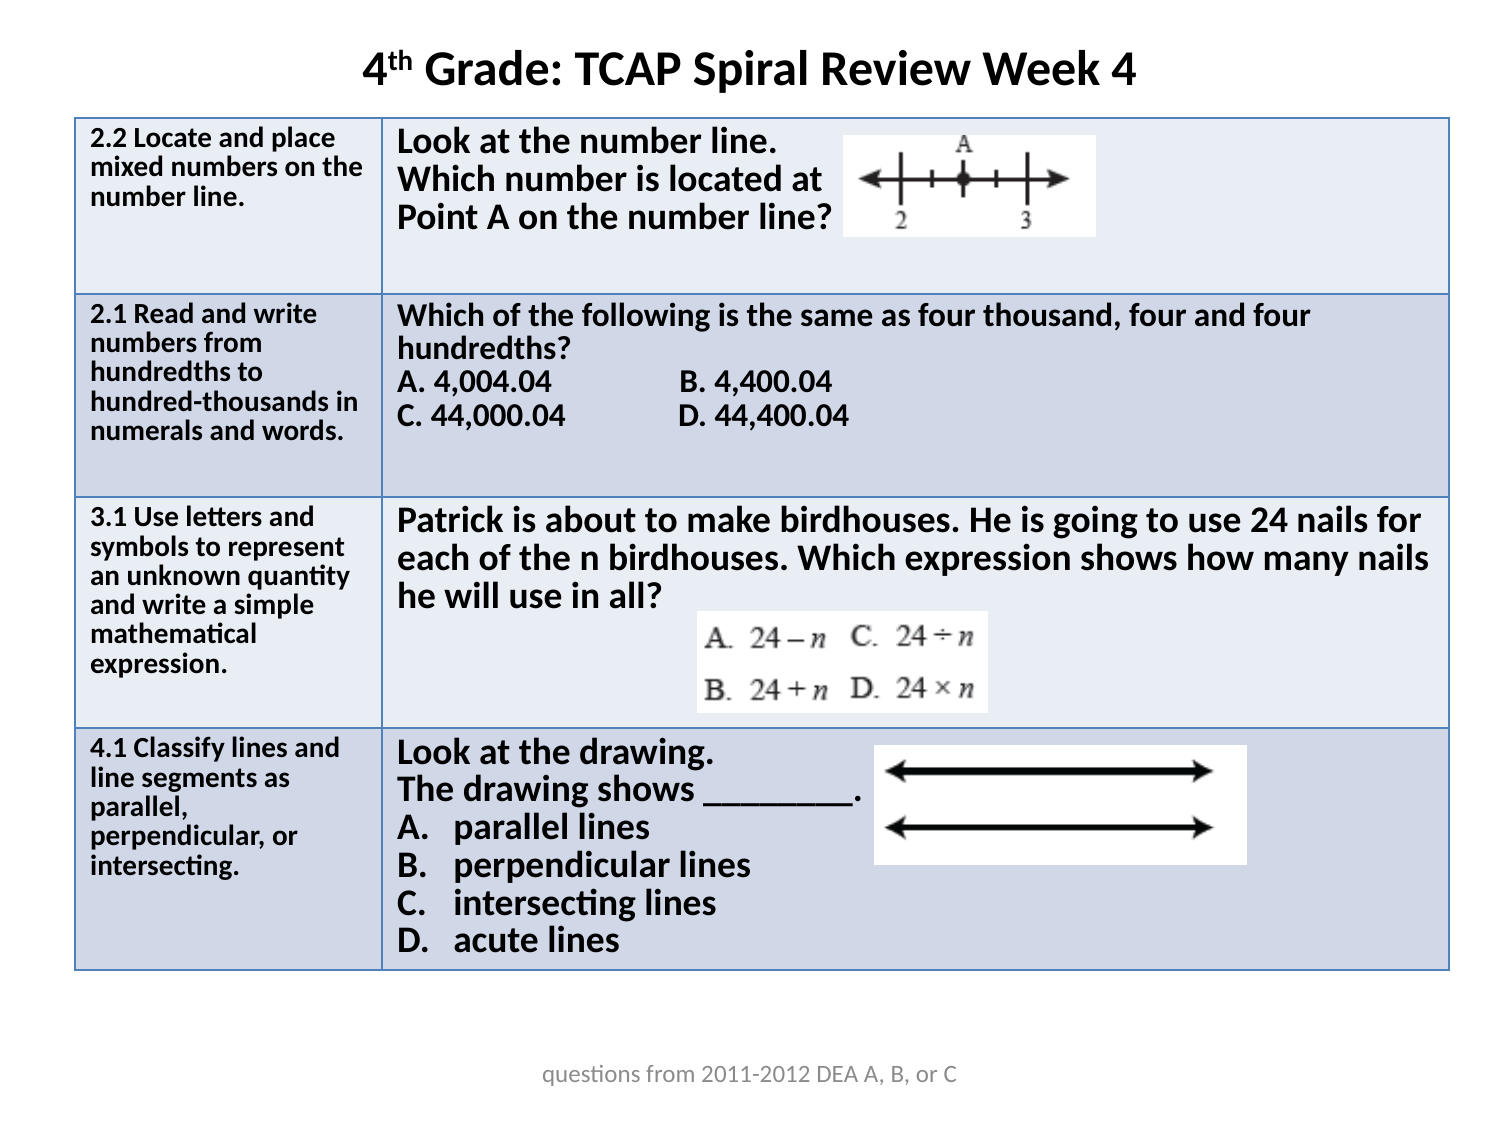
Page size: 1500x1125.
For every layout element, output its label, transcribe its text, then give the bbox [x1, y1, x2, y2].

table_cell Look at the drawing. The drawing shows ________. parallel lines perpendicular lines intersecting lines acute lines [383, 729, 1448, 969]
picture [843, 135, 1096, 237]
table_header Look at the number line. Which number is located at Point A on the number line? [383, 119, 1448, 293]
table_cell Patrick is about to make birdhouses. He is going to use 24 nails for each of the n birdhouses. Which expression shows how many nails he will use in all? [383, 498, 1448, 727]
table_header 2.2 Locate and place mixed numbers on the number line. [76, 119, 381, 293]
picture [697, 611, 988, 713]
footer questions from 2011-2012 DEA A, B, or C [512, 1042, 988, 1103]
table_cell Which of the following is the same as four thousand, four and four hundredths? A. 4,004.04 B. 4,400.04 C. 44,000.04 D. 44,400.04 [383, 295, 1448, 496]
table_cell 4.1 Classify lines and line segments as parallel, perpendicular, or intersecting. [76, 729, 381, 969]
table_cell 3.1 Use letters and symbols to represent an unknown quantity and write a simple mathematical expression. [76, 498, 381, 727]
picture [873, 745, 1247, 866]
table_cell 2.1 Read and write numbers from hundredths to hundred-thousands in numerals and words. [76, 295, 381, 496]
title 4th Grade: TCAP Spiral Review Week 4 [74, 44, 1426, 86]
